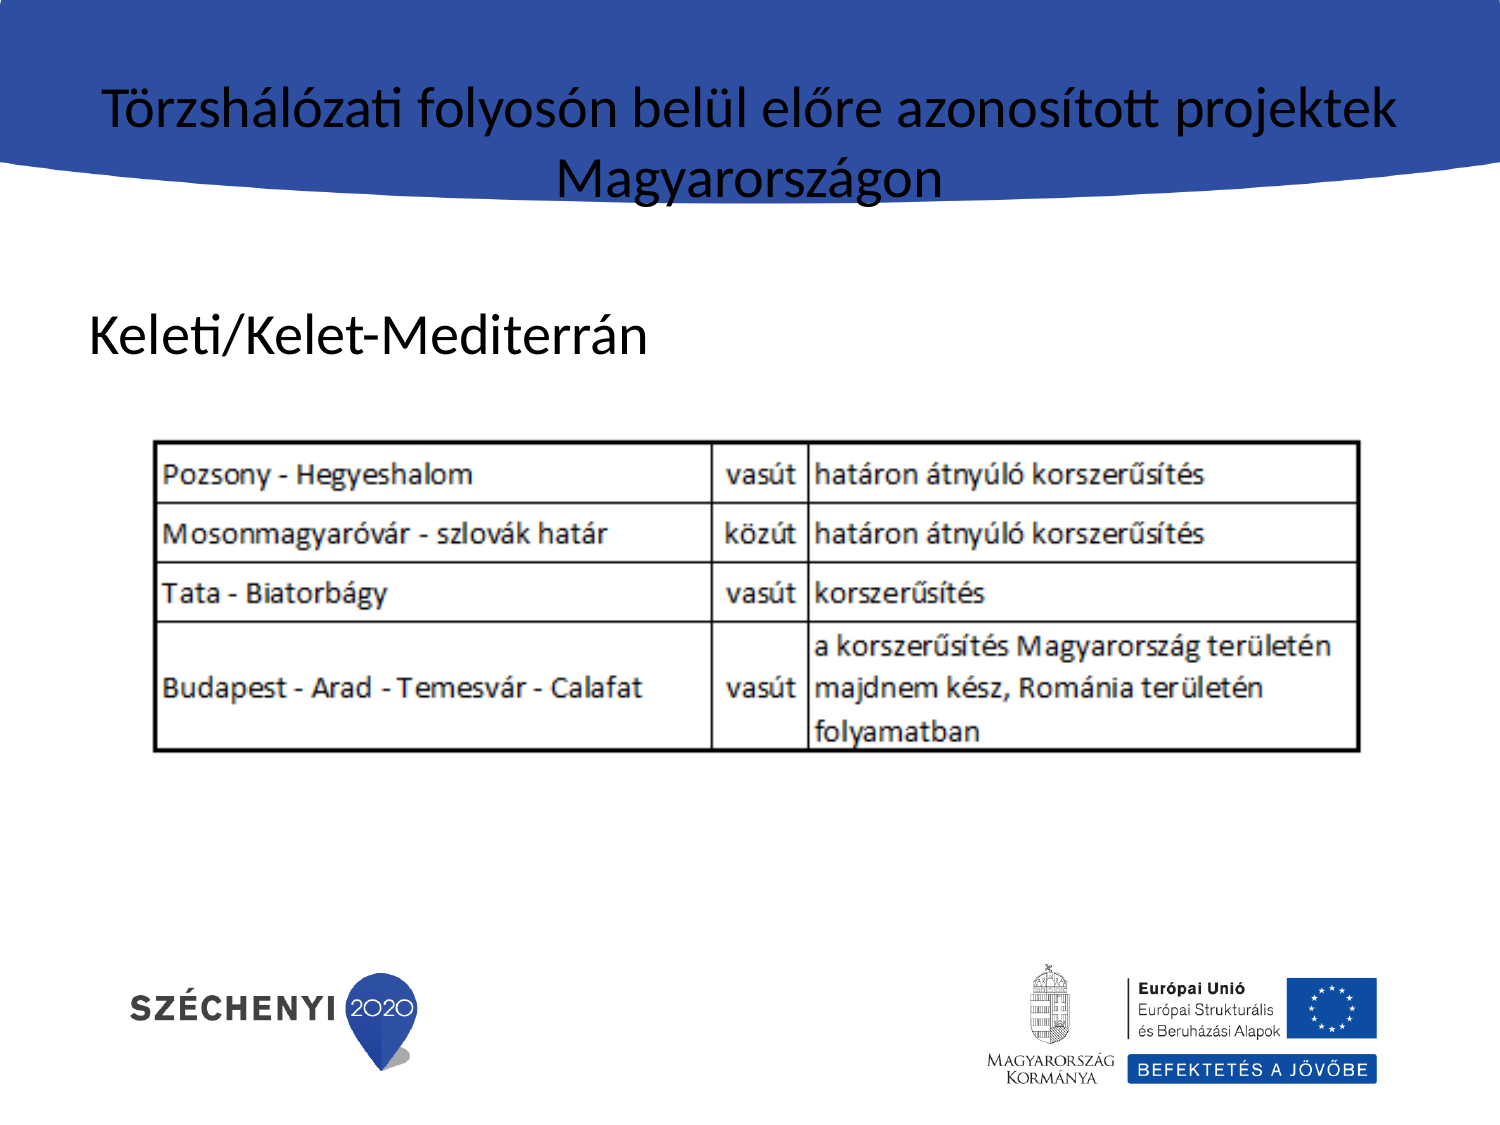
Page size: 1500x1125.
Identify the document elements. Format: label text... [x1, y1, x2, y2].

picture [0, 0, 1500, 1125]
text_box Keleti/Kelet-Mediterrán [74, 289, 1425, 374]
title Törzshálózati folyosón belül előre azonosított projektek Magyarországon [75, 45, 1425, 233]
